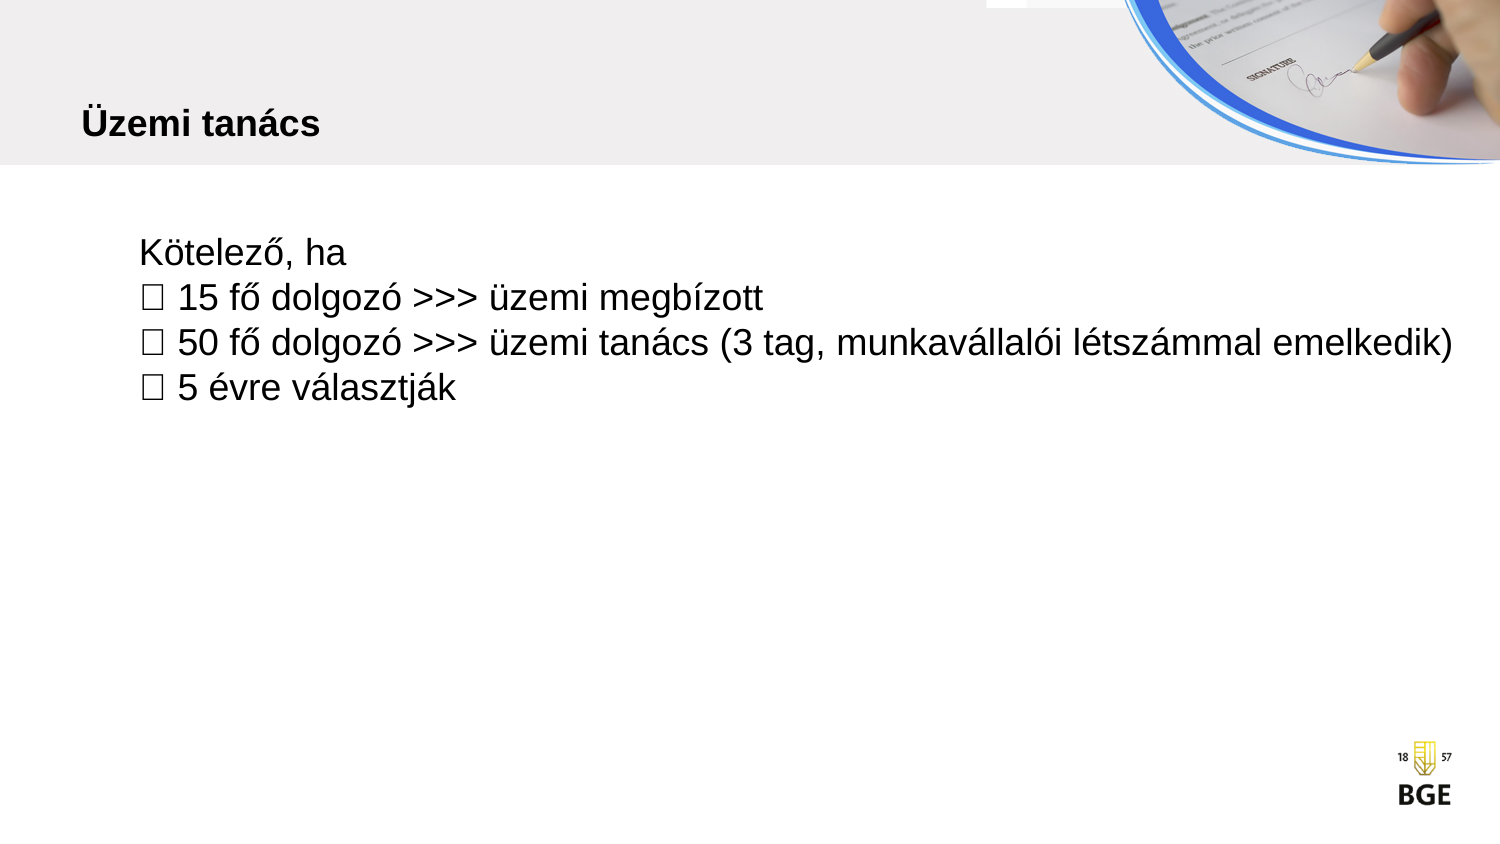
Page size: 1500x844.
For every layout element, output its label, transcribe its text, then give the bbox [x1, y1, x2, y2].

text_box Üzemi tanács [66, 91, 336, 151]
text_box Kötelező, ha  15 fő dolgozó >>> üzemi megbízott  50 fő dolgozó >>> üzemi tanács (3 tag, munkavállalói létszámmal emelkedik)  5 évre választják [123, 220, 1477, 416]
picture [0, 0, 1500, 844]
